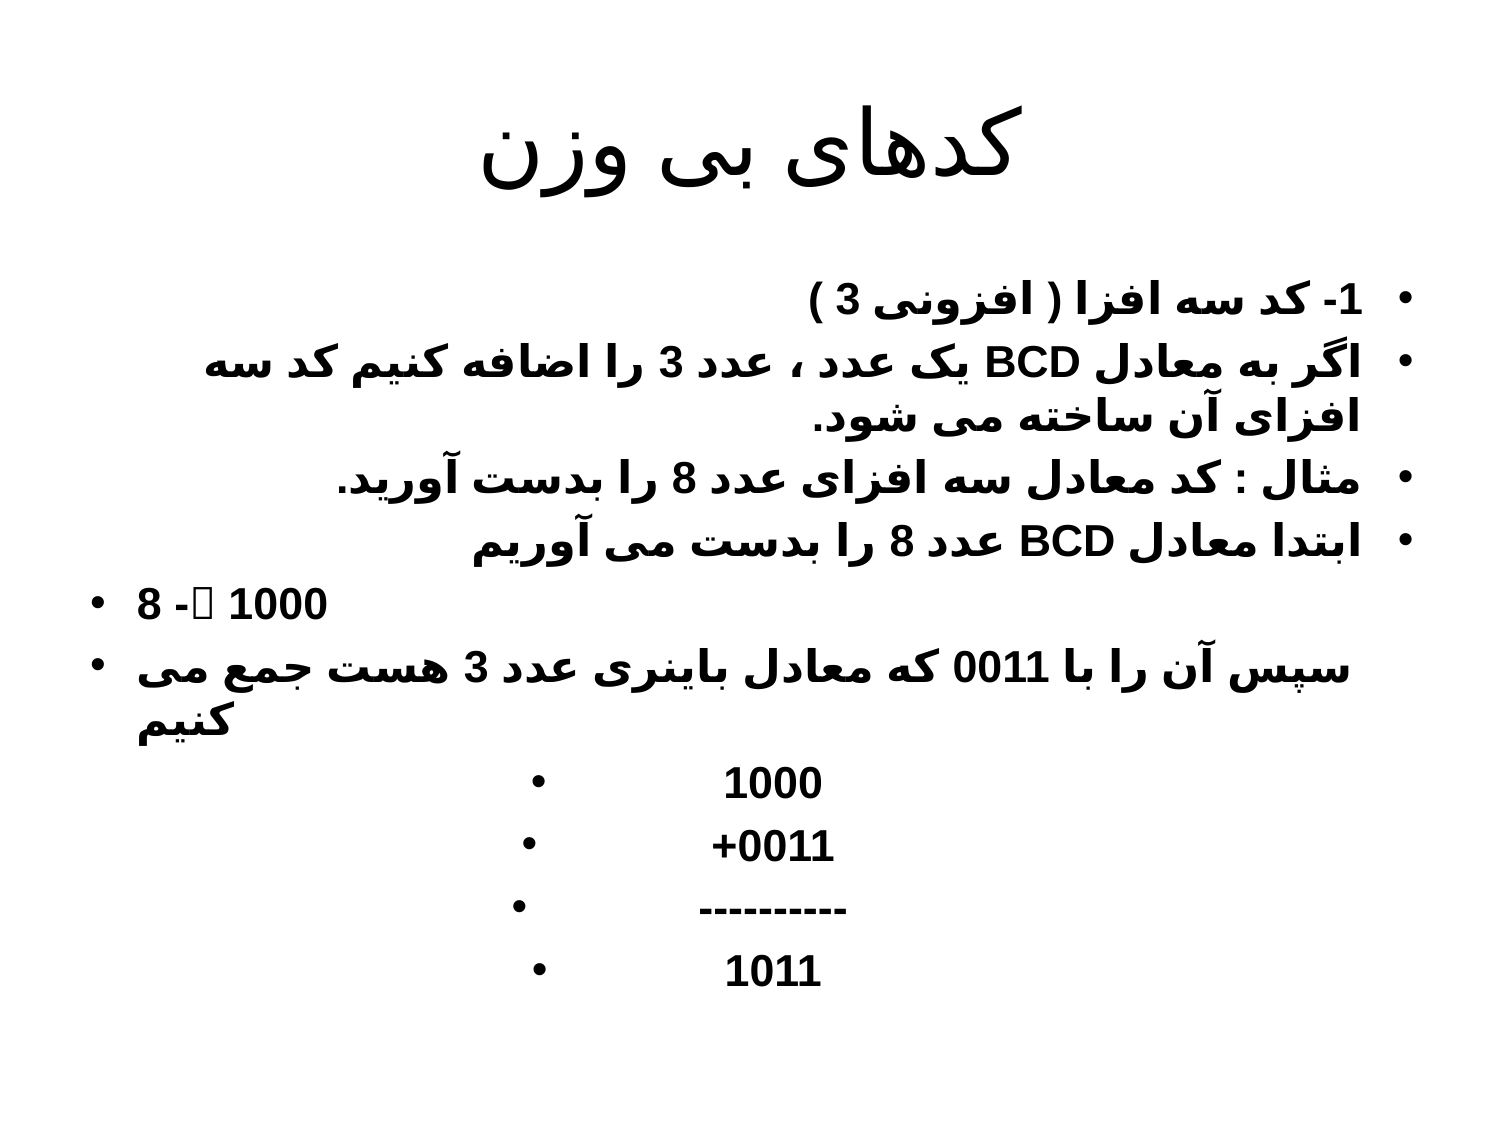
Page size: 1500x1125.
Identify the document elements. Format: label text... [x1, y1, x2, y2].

list 1- کد سه افزا ( افزونی 3 ) اگر به معادل BCD یک عدد ، عدد 3 را اضافه کنیم کد سه افزای آن ساخته می شود. مثال : کد معادل سه افزای عدد 8 را بدست آورید. ابتدا معادل BCD عدد 8 را بدست می آوریم 8 - 1000 سپس آن را با 0011 که معادل باینری عدد 3 هست جمع می کنیم 1000 +0011 ---------- 1011 [75, 262, 1425, 1005]
title کدهای بی وزن [75, 45, 1425, 233]
